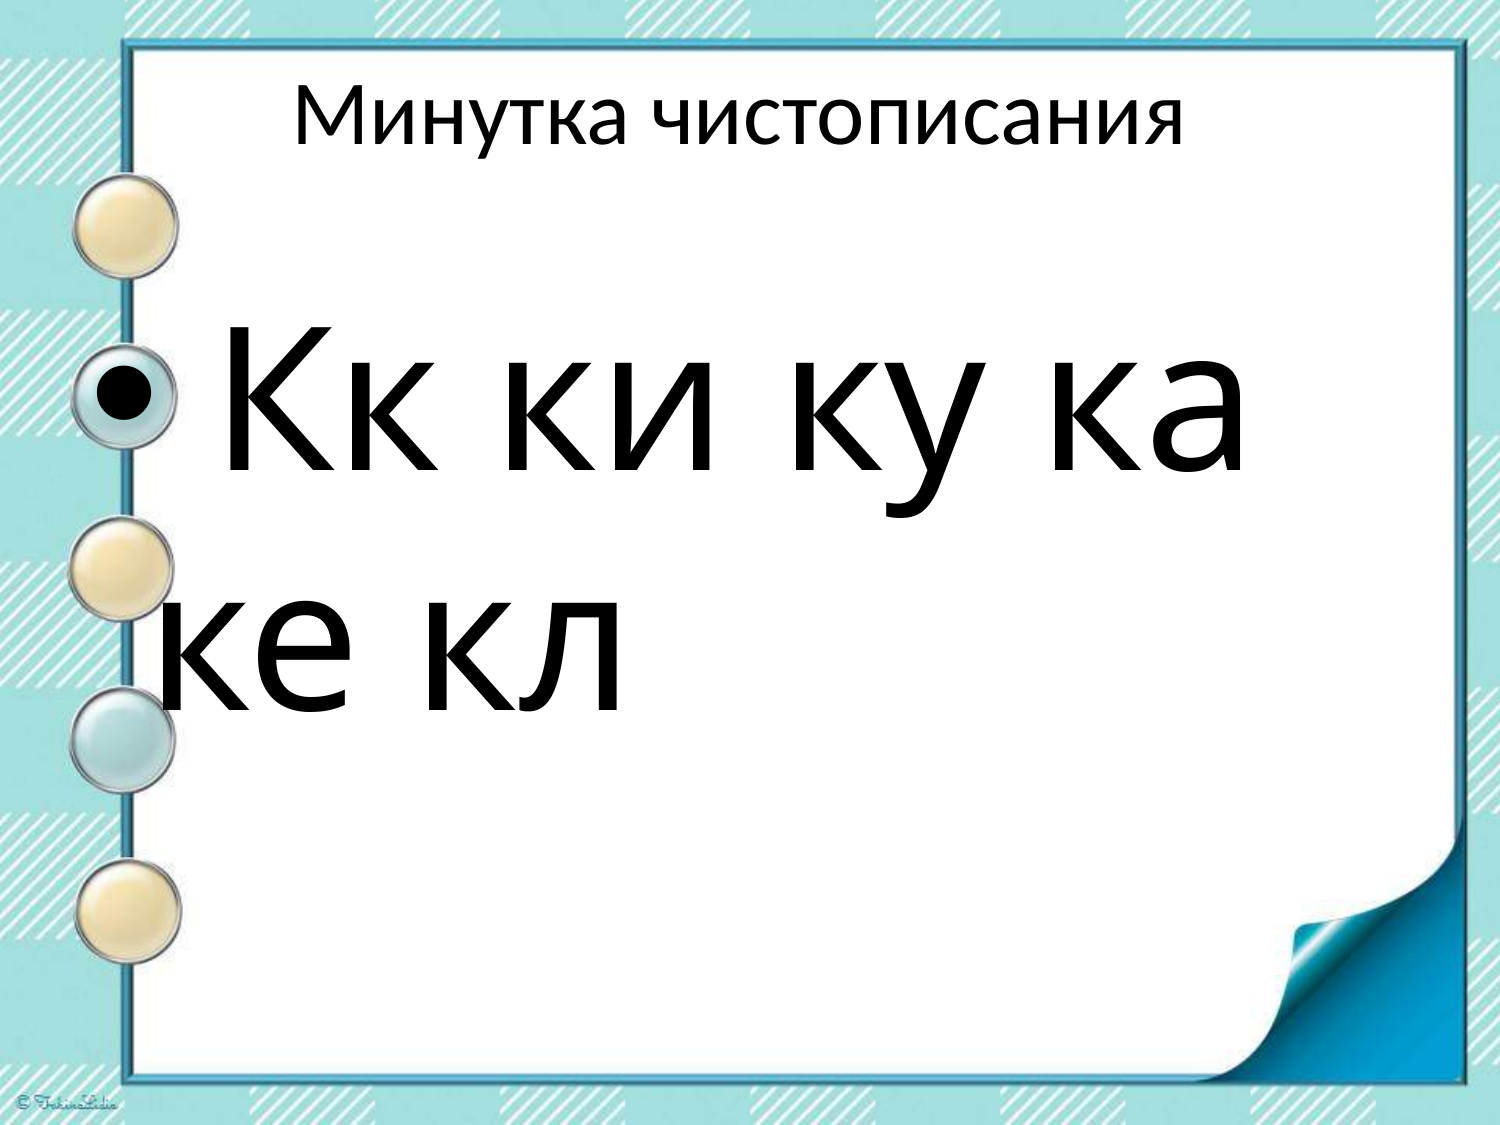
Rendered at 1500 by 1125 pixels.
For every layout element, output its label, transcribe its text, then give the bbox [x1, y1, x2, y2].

picture [0, 0, 1500, 1125]
title Минутка чистописания [75, 45, 1425, 233]
list Кк ки ку ка ке кл [75, 262, 1425, 1005]
